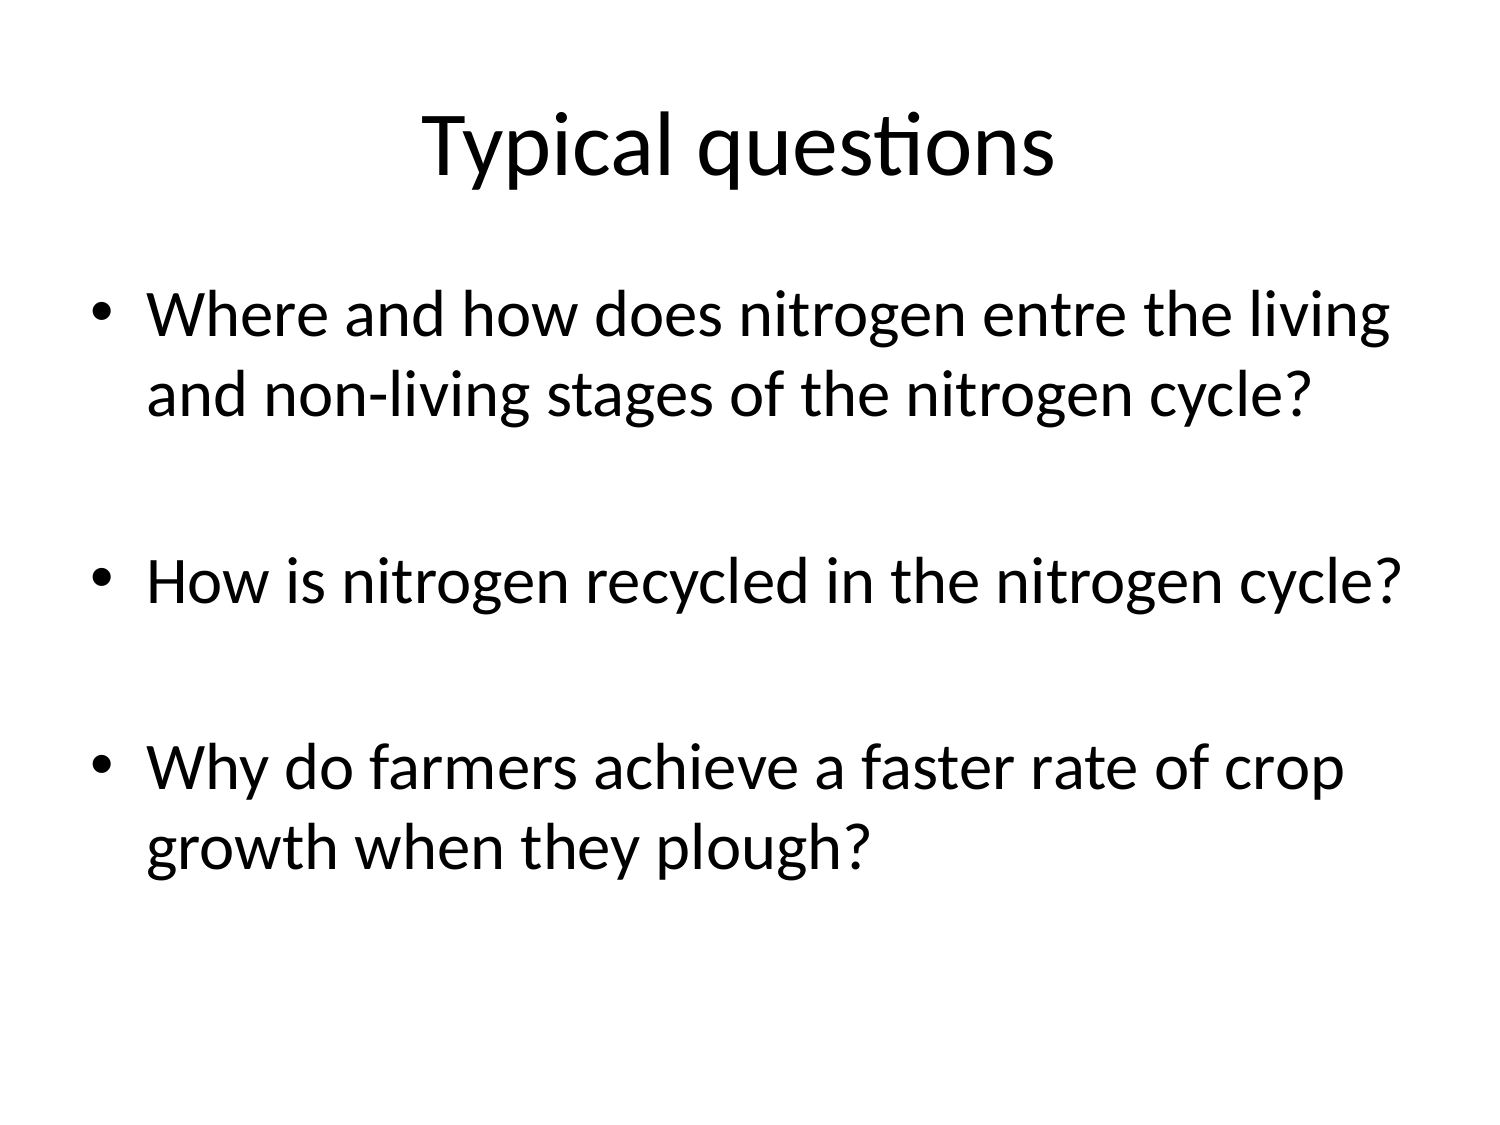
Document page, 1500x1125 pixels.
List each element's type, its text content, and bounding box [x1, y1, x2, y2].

list Where and how does nitrogen entre the living and non-living stages of the nitrogen cycle? How is nitrogen recycled in the nitrogen cycle? Why do farmers achieve a faster rate of crop growth when they plough? [75, 262, 1425, 1005]
title Typical questions [75, 45, 1425, 233]
